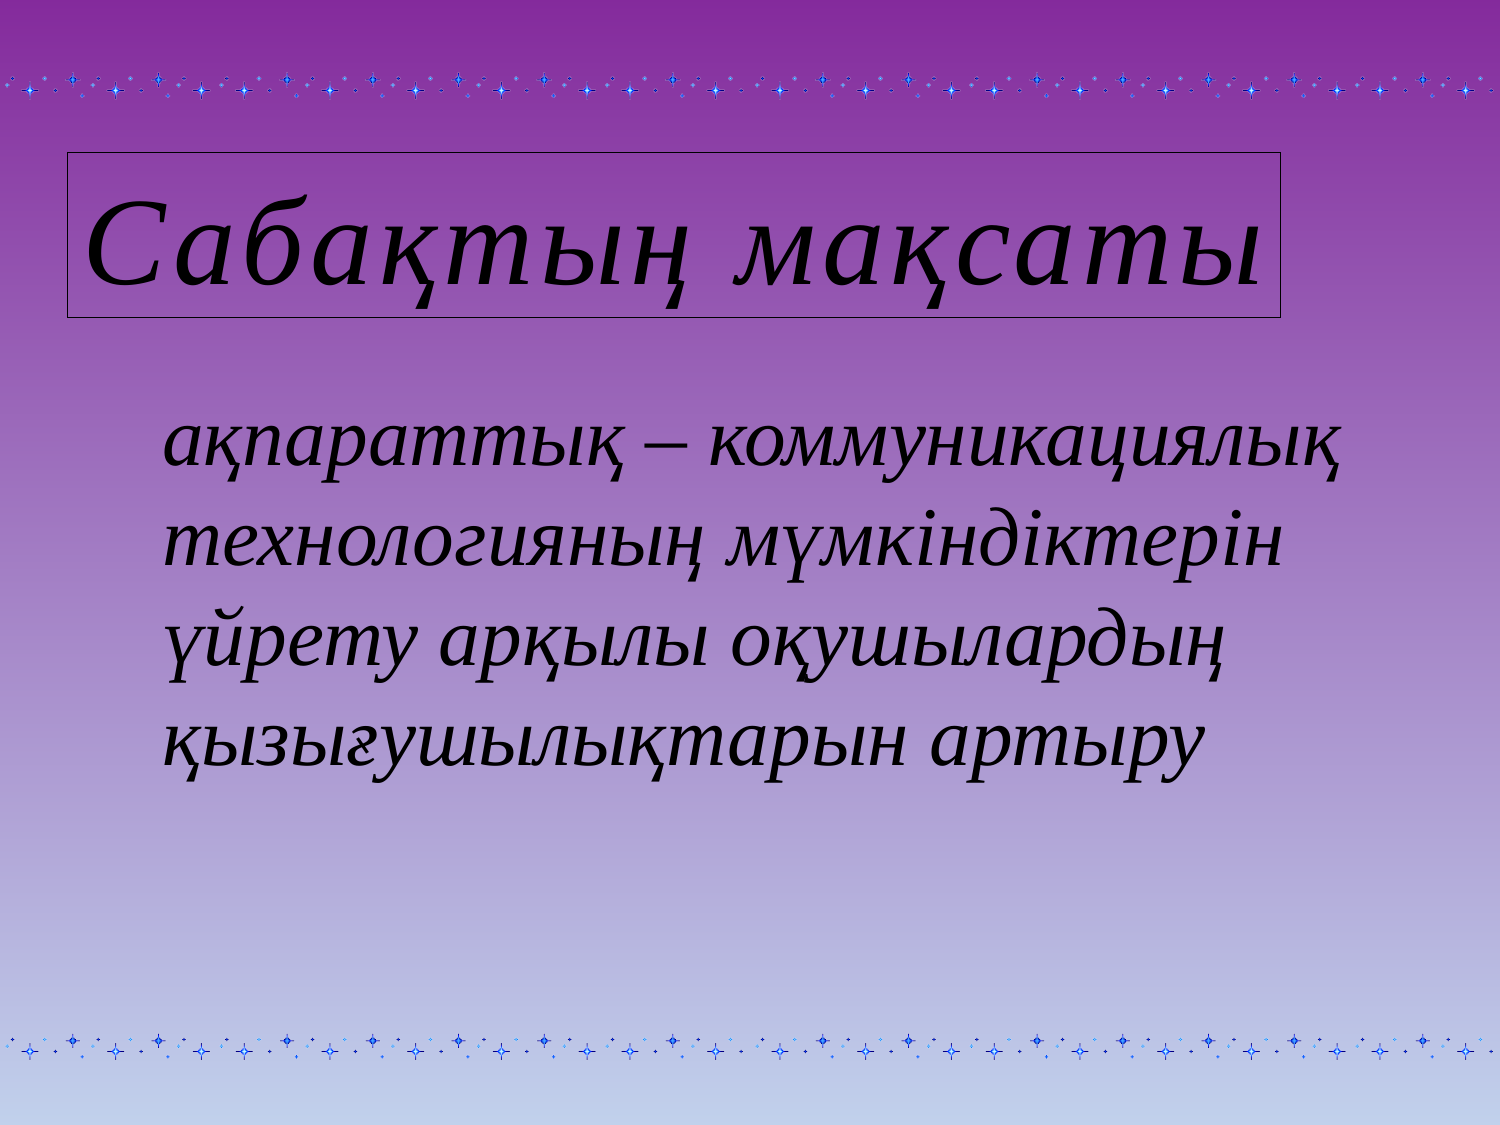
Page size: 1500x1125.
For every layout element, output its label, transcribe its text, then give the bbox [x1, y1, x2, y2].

text_box ақпараттық – коммуникациялық технологияның мүмкіндіктерін үйрету арқылы оқушылардың қызығушылықтарын артыру [147, 374, 1360, 790]
picture [0, 1031, 1500, 1063]
picture [0, 70, 1500, 102]
text_box Сабақтың мақсаты [67, 152, 1281, 318]
